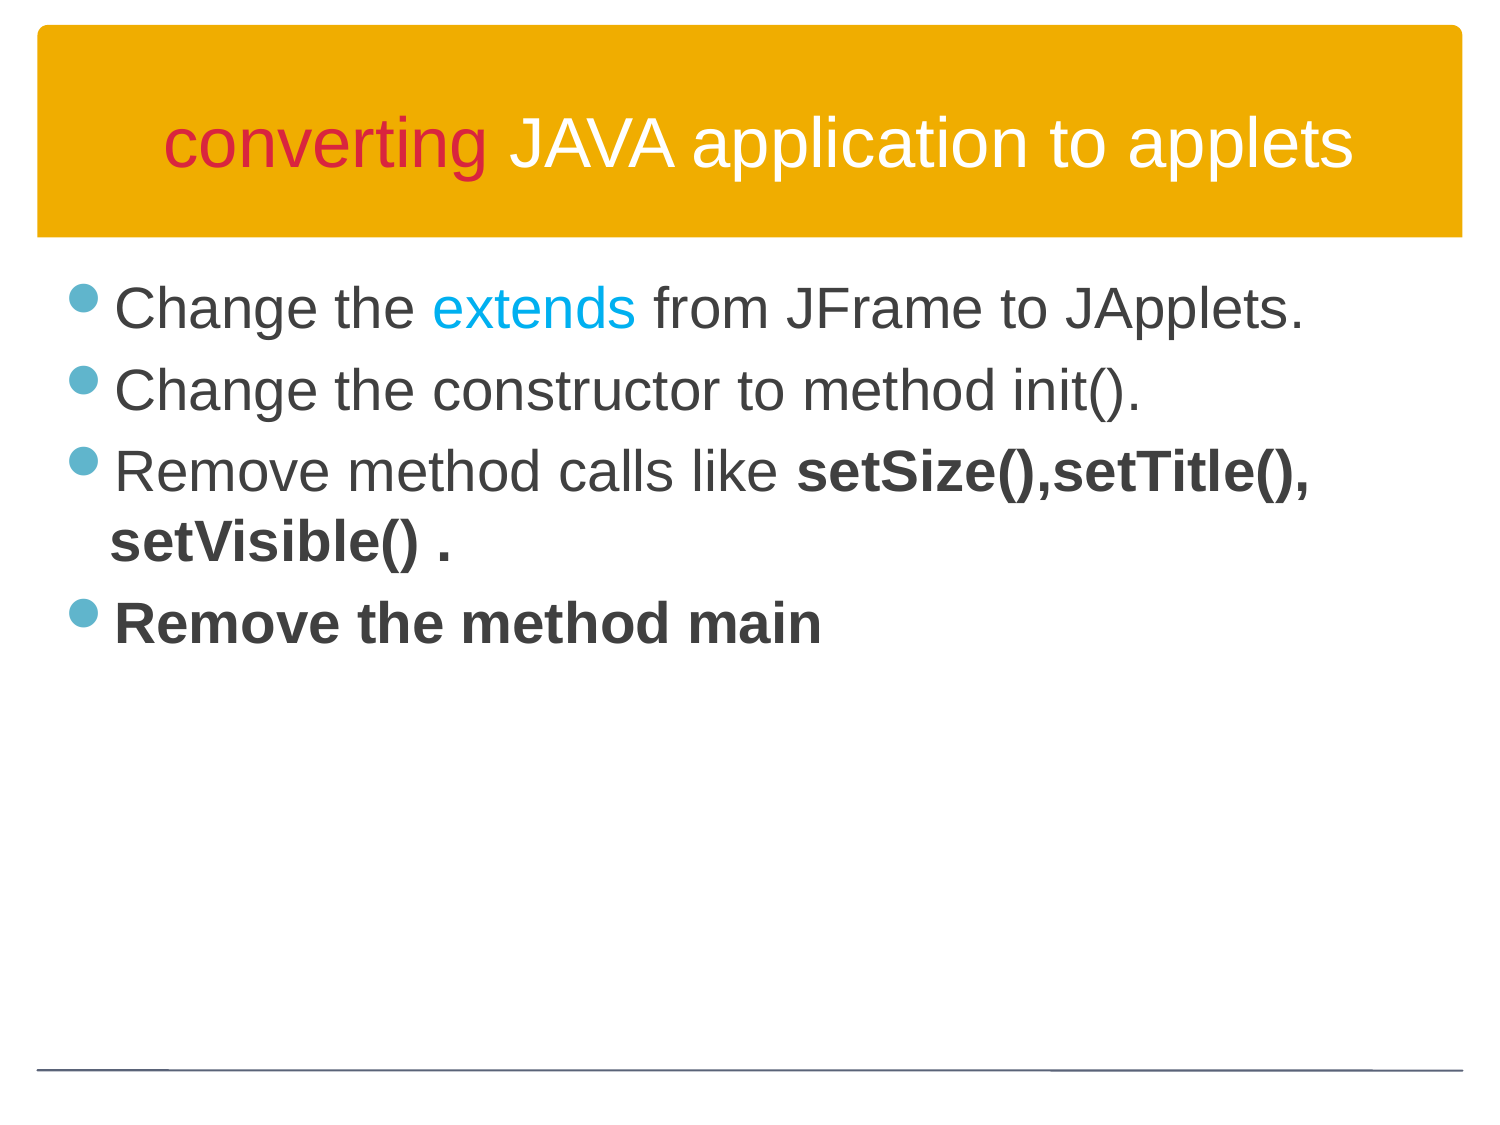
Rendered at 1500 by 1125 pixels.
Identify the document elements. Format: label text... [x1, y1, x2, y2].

title converting JAVA application to applets [49, 44, 1451, 233]
list Change the extends from JFrame to JApplets. Change the constructor to method init(). Remove method calls like setSize(),setTitle(), setVisible() . Remove the method main [49, 262, 1451, 1051]
